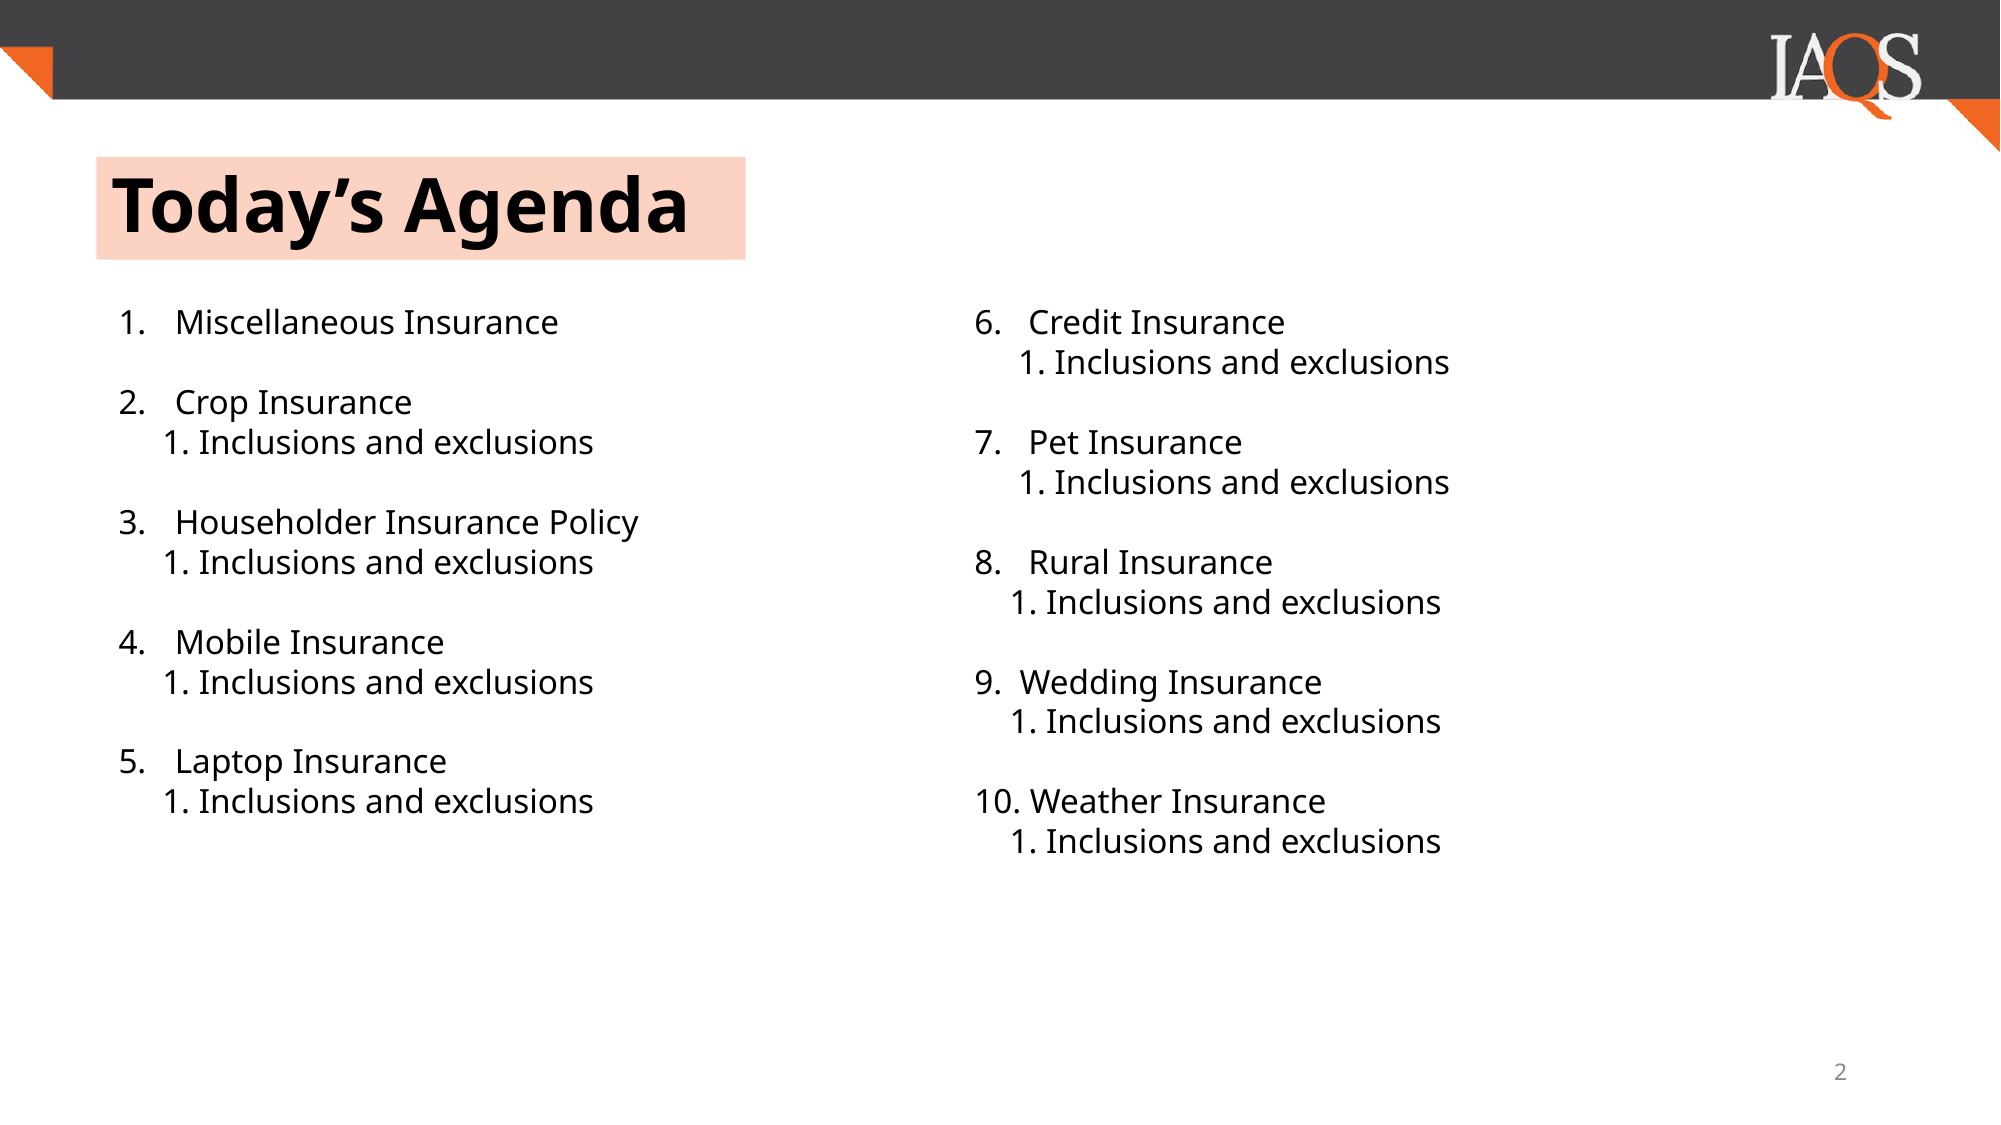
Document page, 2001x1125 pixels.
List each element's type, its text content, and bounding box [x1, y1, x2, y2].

text_box 6. Credit Insurance 1. Inclusions and exclusions 7. Pet Insurance 1. Inclusions and exclusions 8. Rural Insurance 1. Inclusions and exclusions 9. Wedding Insurance 1. Inclusions and exclusions 10. Weather Insurance 1. Inclusions and exclusions [959, 293, 1789, 908]
text_box Miscellaneous Insurance Crop Insurance 1. Inclusions and exclusions Householder Insurance Policy 1. Inclusions and exclusions Mobile Insurance 1. Inclusions and exclusions Laptop Insurance 1. Inclusions and exclusions [103, 293, 804, 948]
title Today’s Agenda [96, 156, 746, 260]
picture [0, 0, 2000, 152]
slide_number ‹#› [1412, 1042, 1863, 1103]
